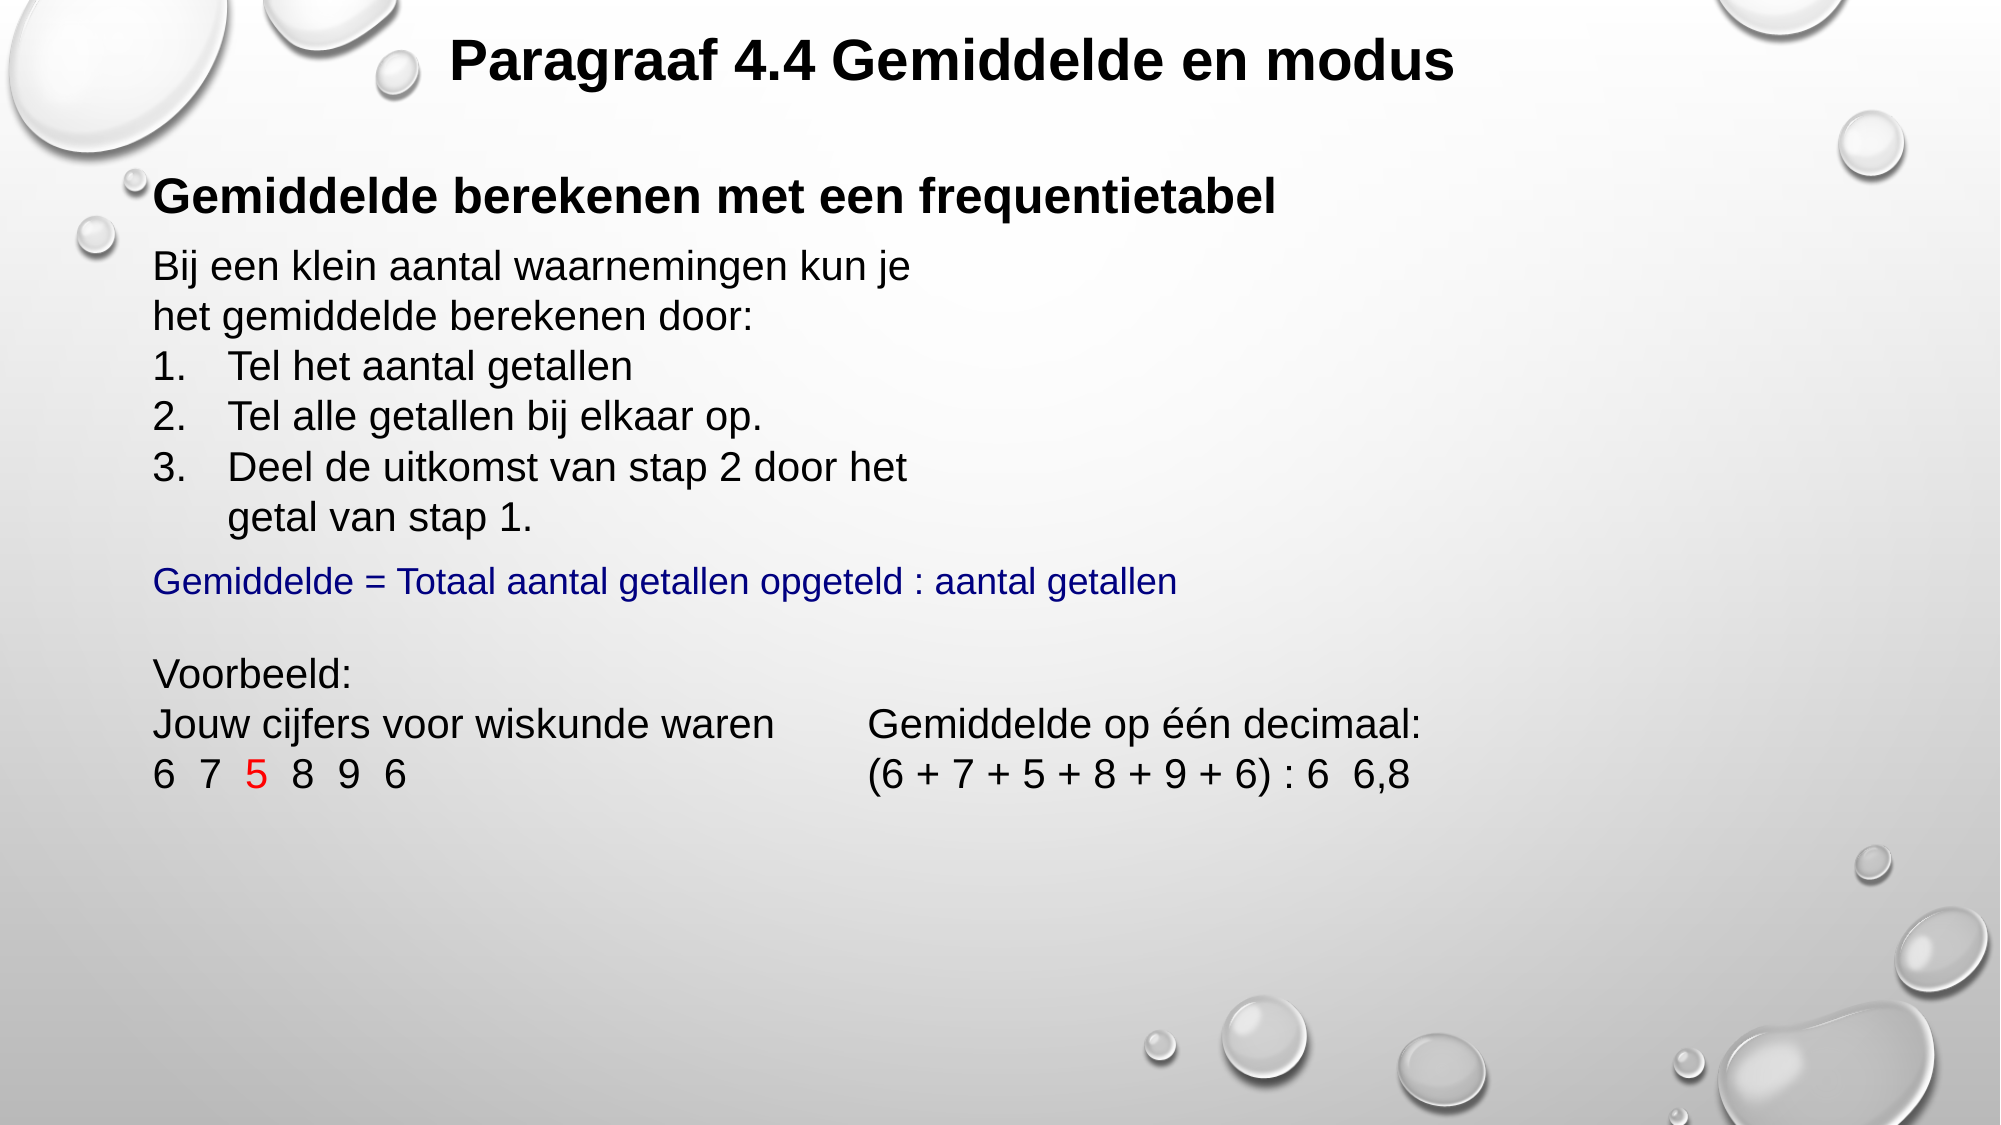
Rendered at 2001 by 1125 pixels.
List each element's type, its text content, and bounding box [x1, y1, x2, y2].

picture [0, 0, 2000, 1125]
text_box Paragraaf 4.4 Gemiddelde en modus [434, 23, 1644, 130]
text_box Gemiddelde = Totaal aantal getallen opgeteld : aantal getallen [137, 549, 1210, 610]
text_box Bij een klein aantal waarnemingen kun je het gemiddelde berekenen door: Tel het aantal getallen Tel alle getallen bij elkaar op. Deel de uitkomst van stap 2 door het getal van stap 1. [137, 231, 986, 547]
text_box Gemiddelde berekenen met een frequentietabel [137, 156, 1353, 231]
text_box Voorbeeld: Jouw cijfers voor wiskunde waren 6 7 5 8 9 6 [137, 639, 808, 804]
